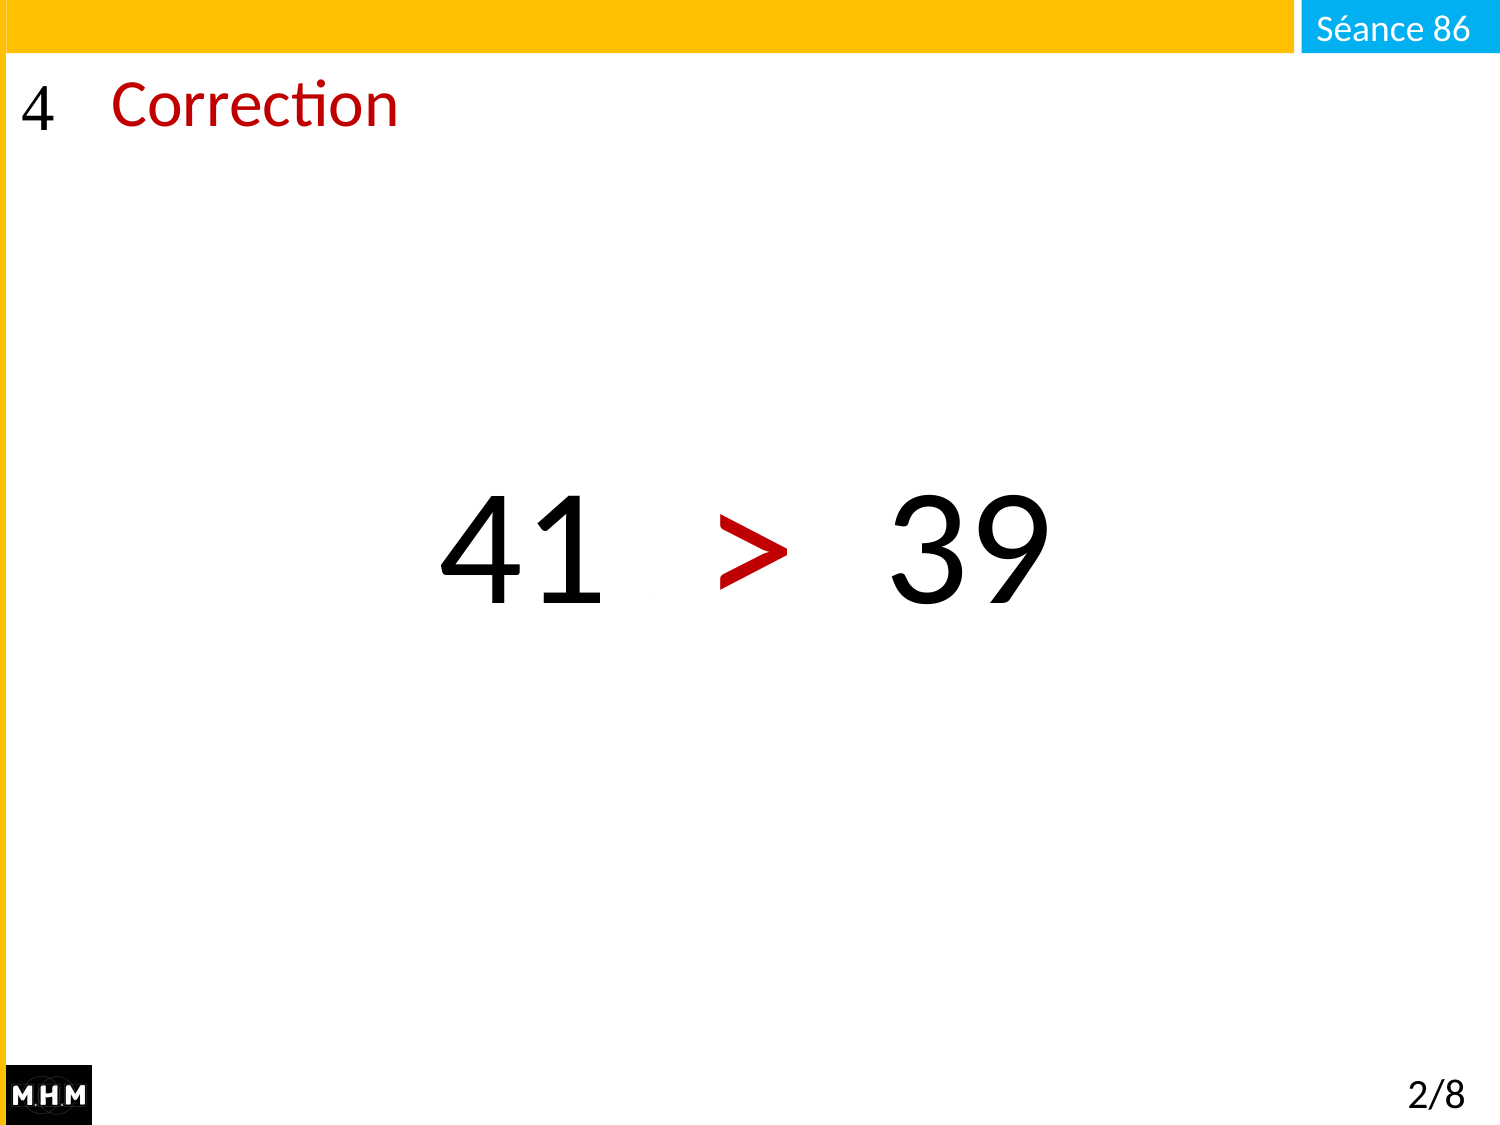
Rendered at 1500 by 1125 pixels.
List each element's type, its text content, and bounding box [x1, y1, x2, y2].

title Correction [96, 60, 1391, 149]
text_box 41 . . . 39 [424, 429, 655, 645]
list 2/8 [1373, 1064, 1500, 1125]
text_box > [655, 419, 844, 655]
picture [6, 1065, 92, 1125]
text_box 41 . . . 39 [844, 429, 1101, 645]
